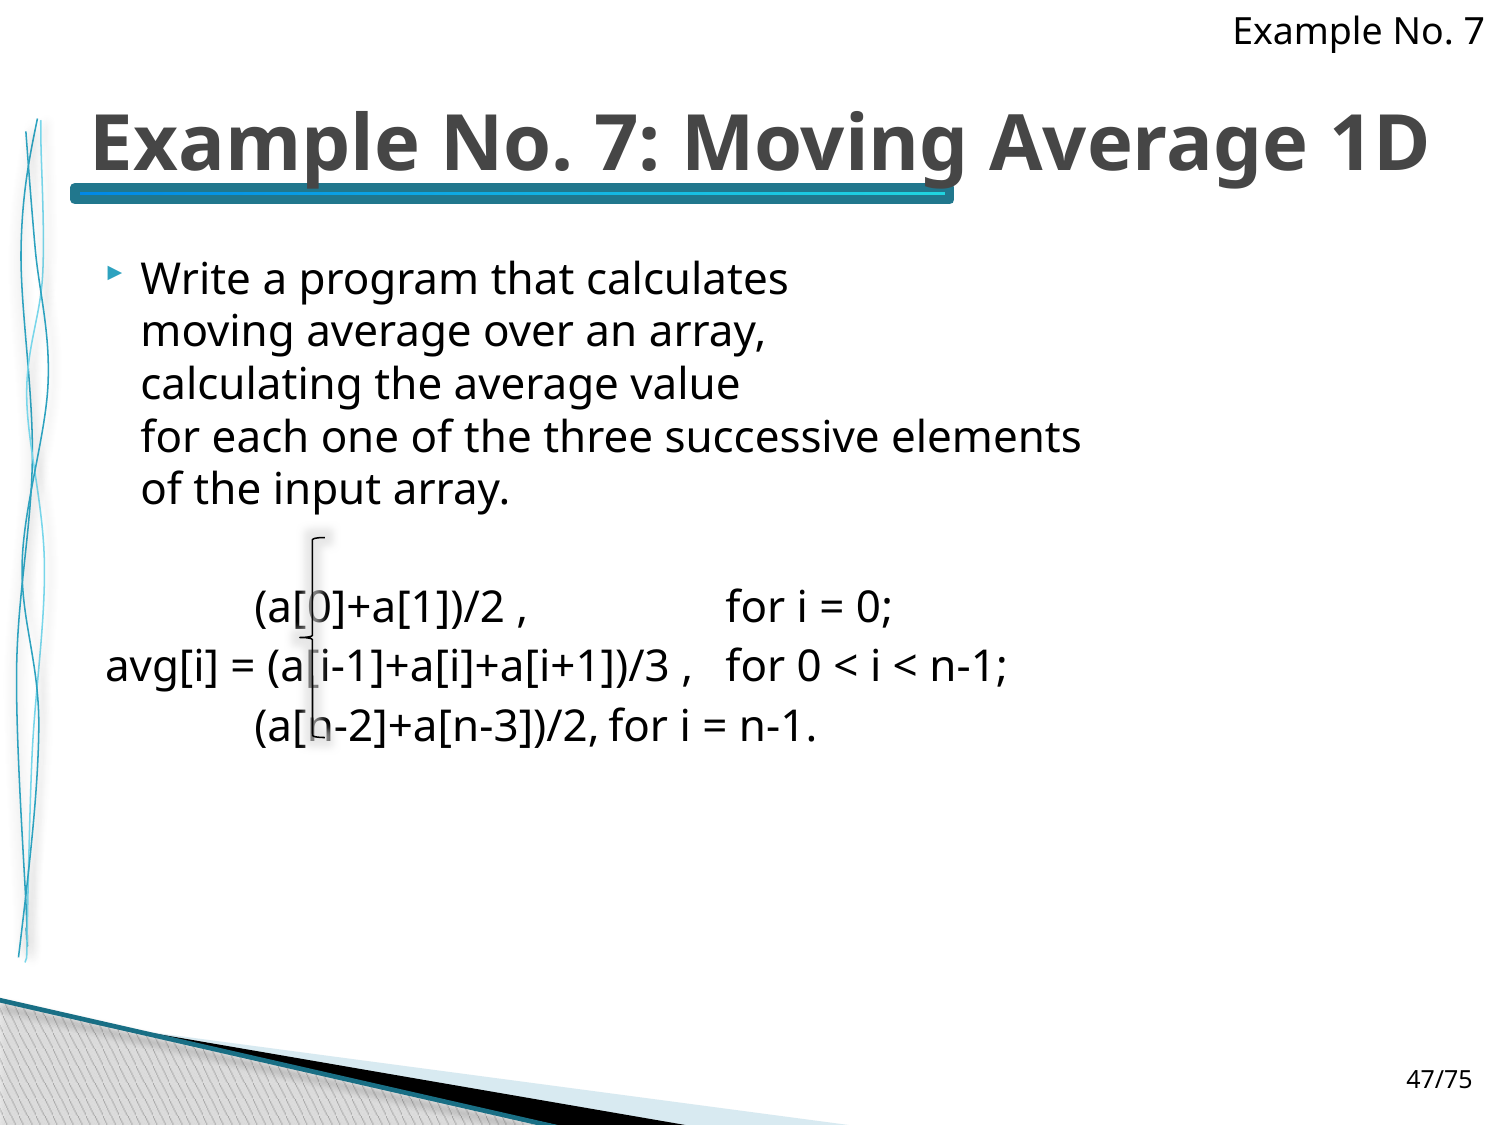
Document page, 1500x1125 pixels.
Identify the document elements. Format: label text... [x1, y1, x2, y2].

text_box [299, 536, 326, 739]
title Example No. 7: Moving Average 1D [75, 45, 1475, 233]
list Write a program that calculates moving average over an array, calculating the average value for each one of the three successive elements of the input array. (a[0]+a[1])/2 , for i = 0; avg[i] = (a[i-1]+a[i]+a[i+1])/3 , for 0 < i < n-1; (a[n-2]+a[n-3])/2, for i = n-1. [75, 243, 1475, 763]
list Example No. 7 [1074, 0, 1500, 63]
